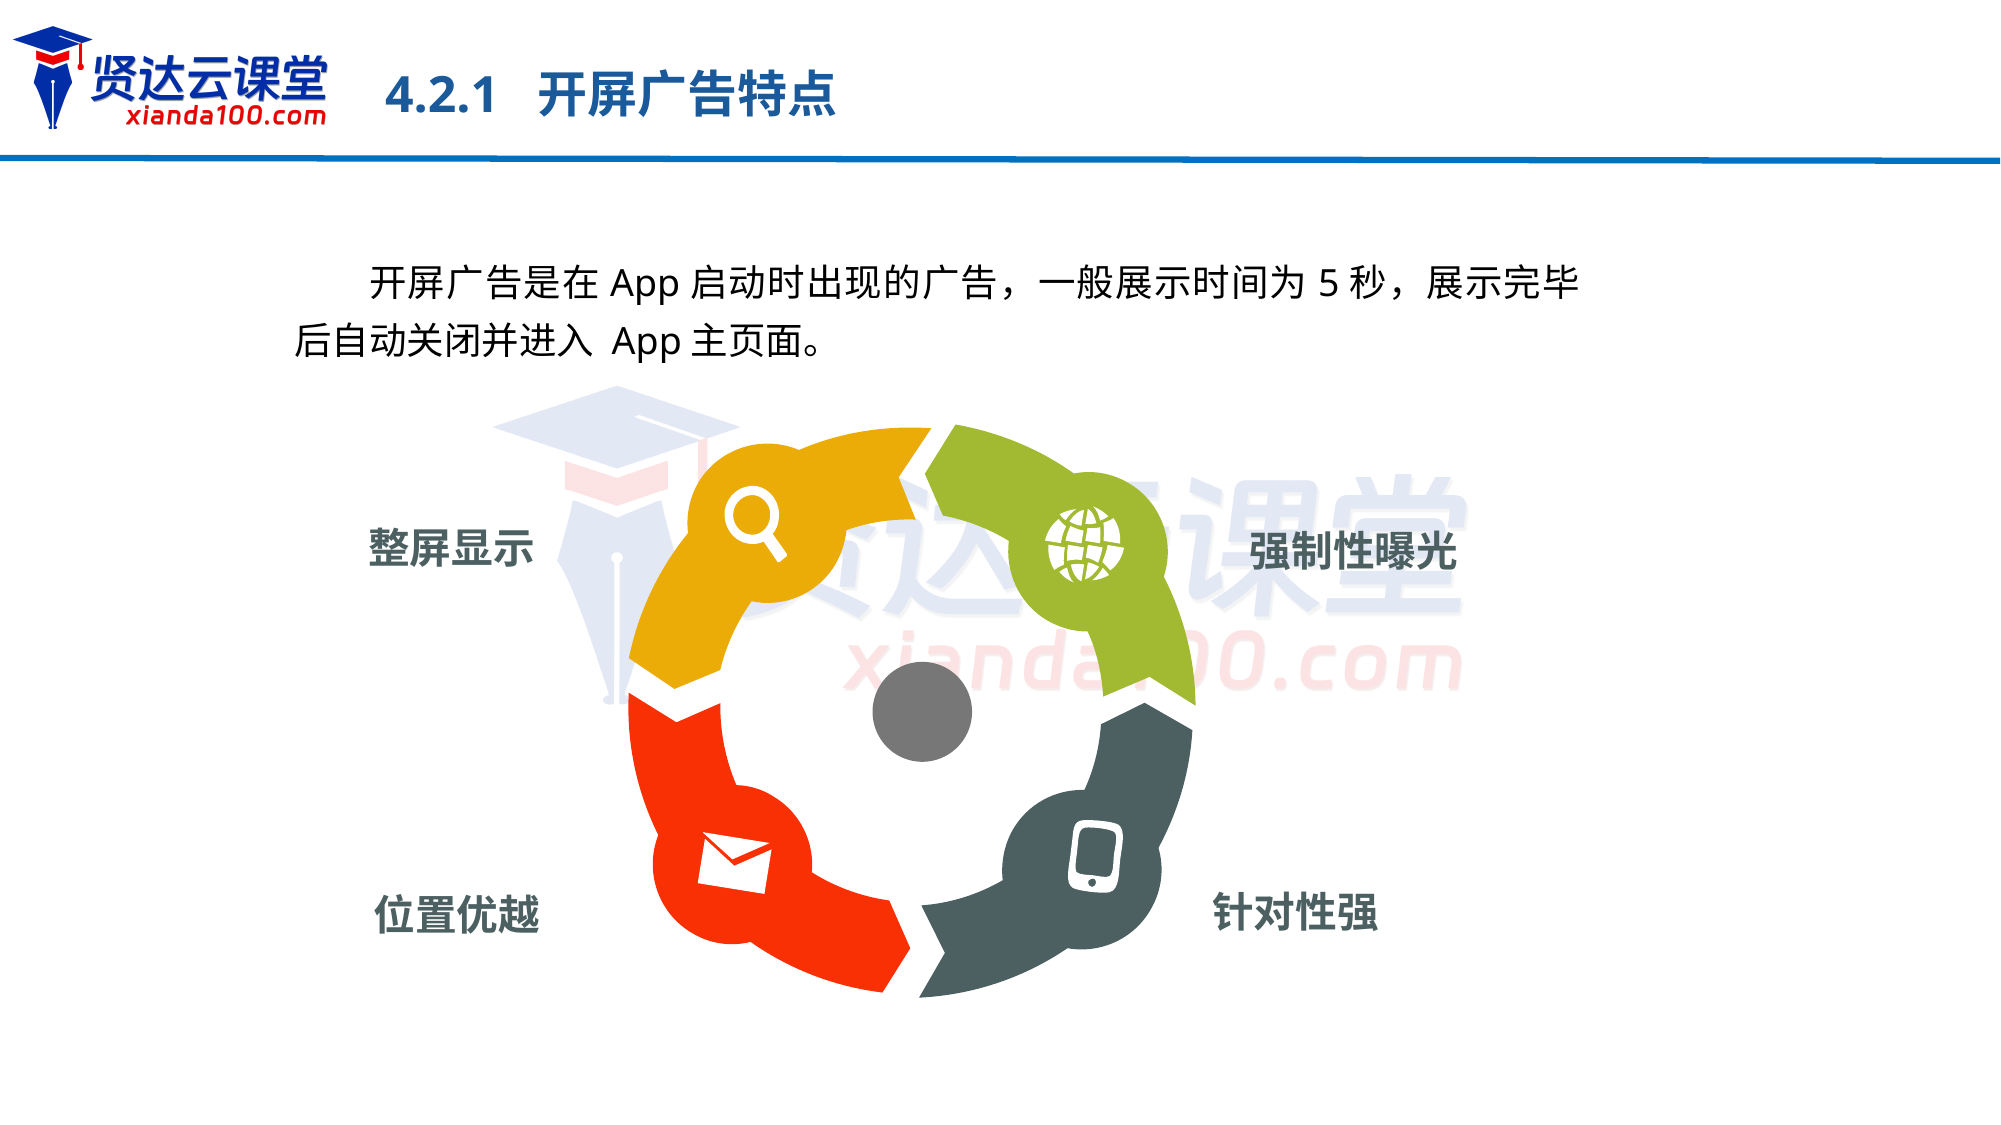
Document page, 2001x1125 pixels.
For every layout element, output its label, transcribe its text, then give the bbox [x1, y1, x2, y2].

picture [0, 7, 353, 155]
text_box 开屏广告是在App启动时出现的广告，一般展示时间为5秒，展示完毕后自动关闭并进入 App主页面。 [279, 238, 1595, 370]
text_box 4.2.1 开屏广告特点 [370, 54, 1007, 130]
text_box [279, 401, 1489, 1013]
